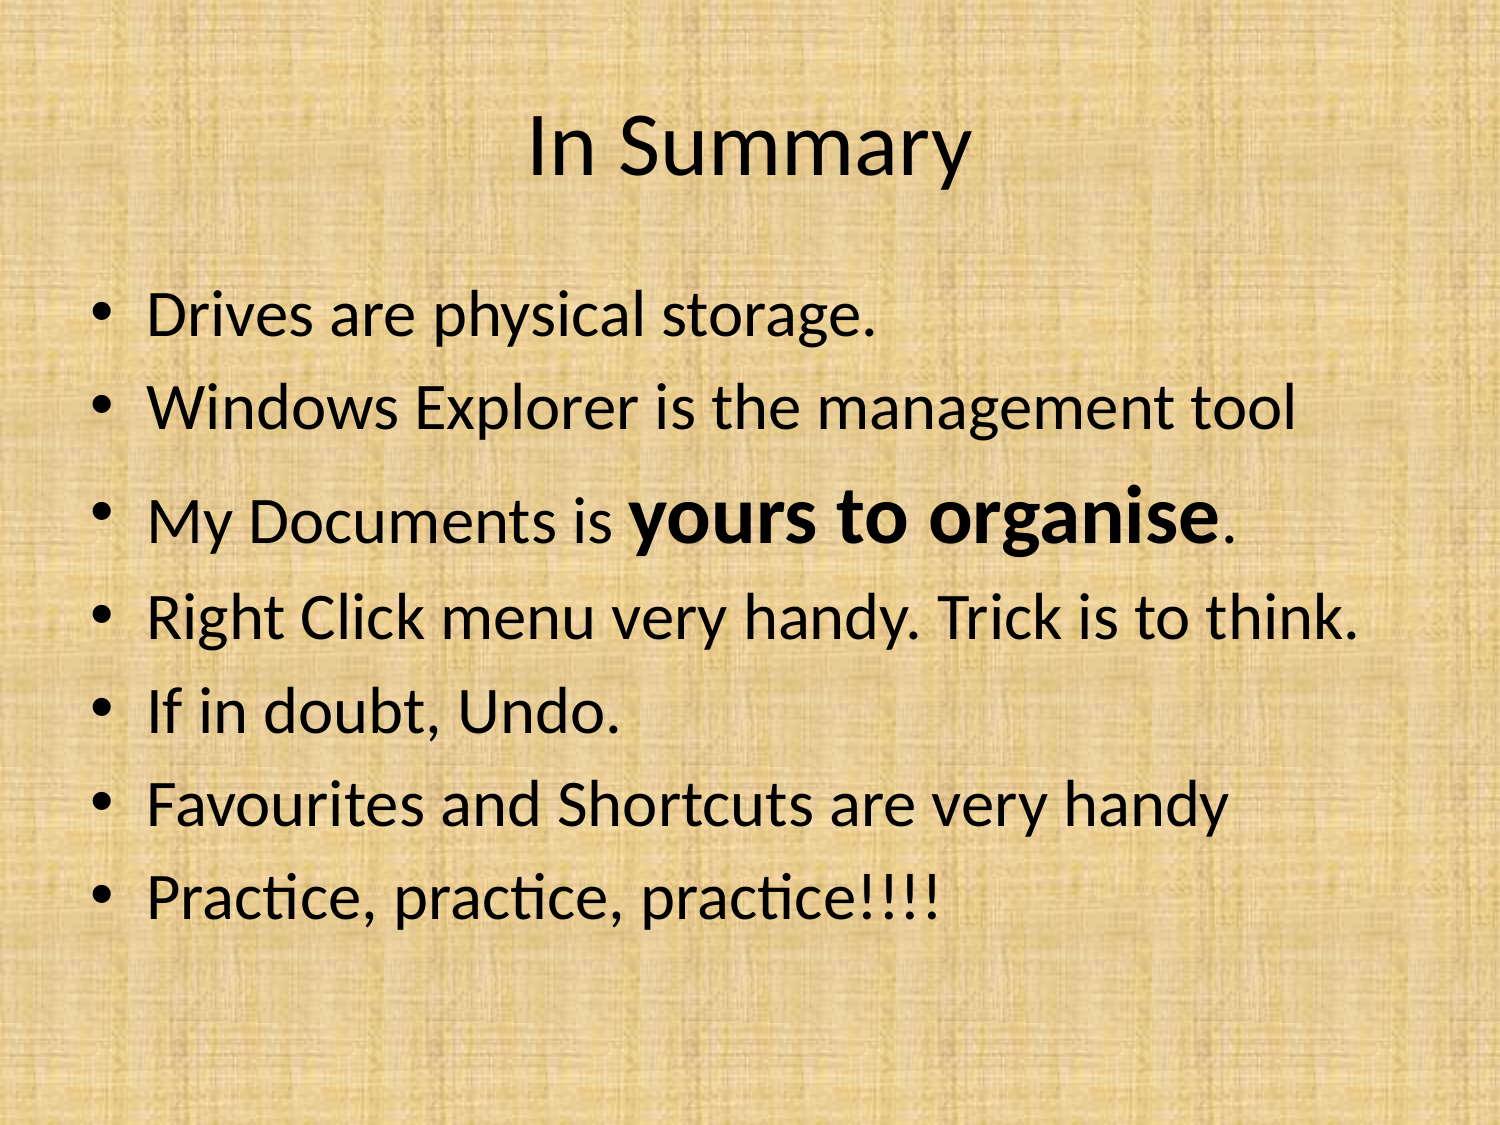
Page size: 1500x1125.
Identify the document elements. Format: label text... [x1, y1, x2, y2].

list Drives are physical storage. Windows Explorer is the management tool My Documents is yours to organise. Right Click menu very handy. Trick is to think. If in doubt, Undo. Favourites and Shortcuts are very handy Practice, practice, practice!!!! [75, 262, 1459, 1005]
picture [0, 0, 1500, 1125]
title In Summary [75, 45, 1425, 233]
